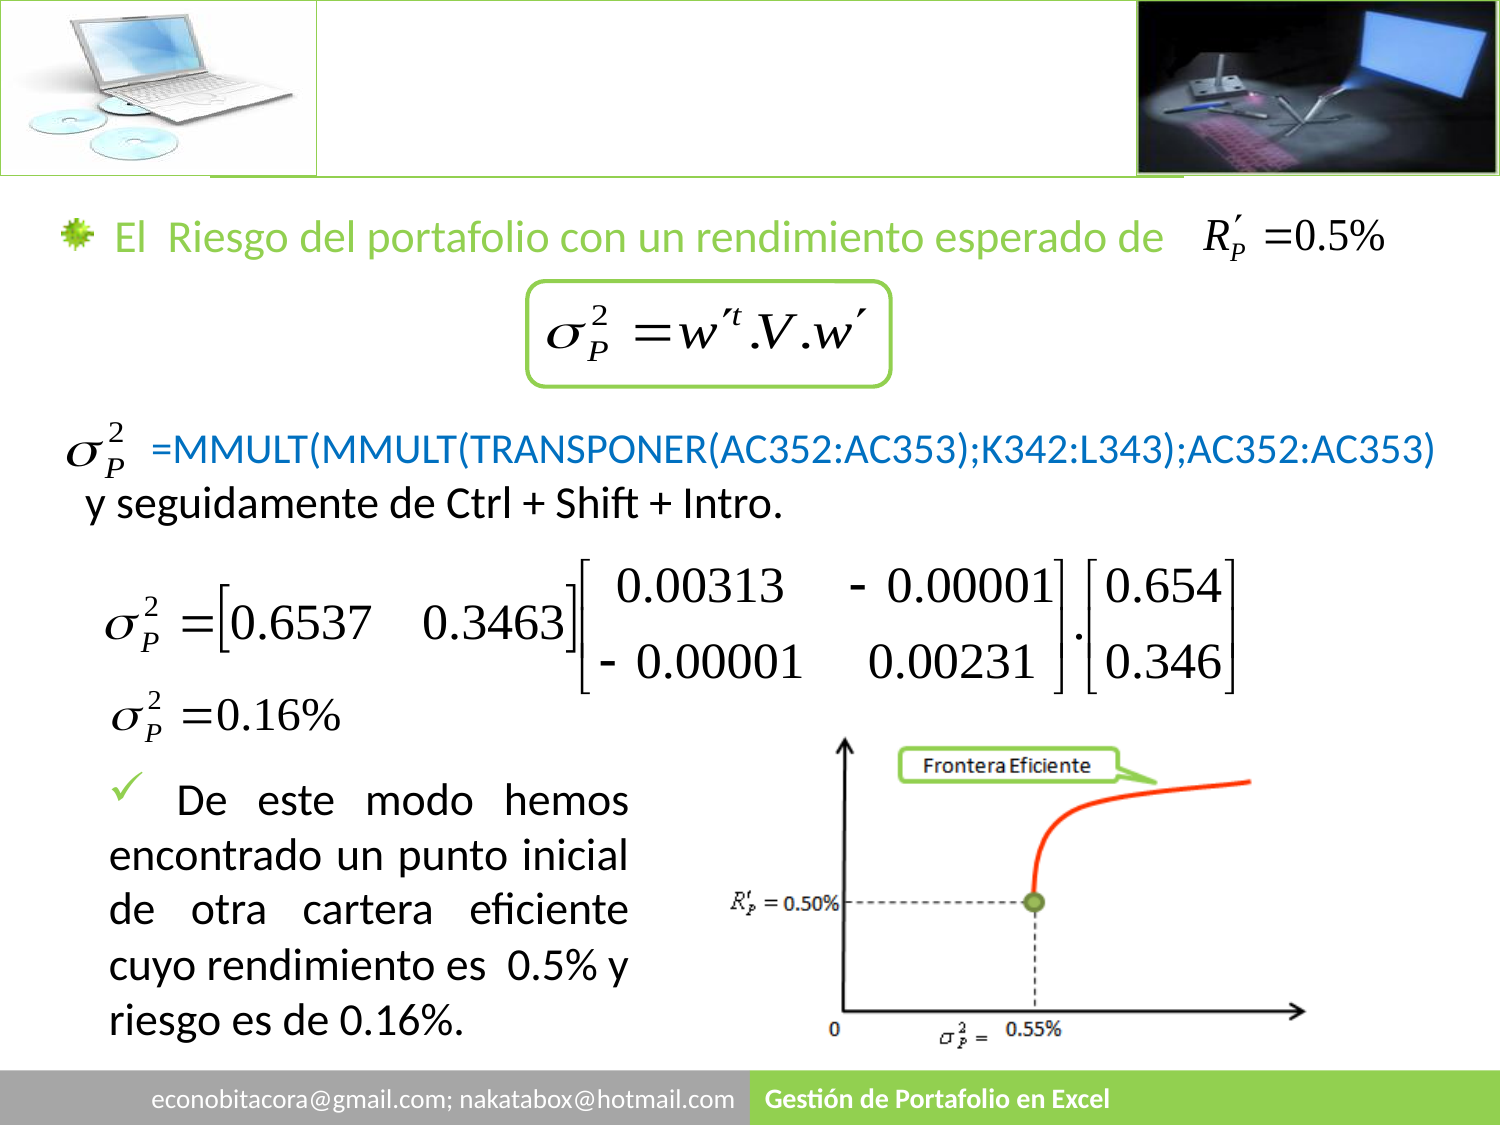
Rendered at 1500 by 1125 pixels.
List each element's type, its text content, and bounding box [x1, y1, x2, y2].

text_box De este modo hemos encontrado un punto inicial de otra cartera eficiente cuyo rendimiento es 0.5% y riesgo es de 0.16%. [93, 761, 645, 1055]
text_box [318, 0, 1134, 178]
picture [0, 0, 317, 177]
text_box [525, 279, 893, 389]
picture [1136, 0, 1500, 177]
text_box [58, 409, 134, 488]
text_box econobitacora@gmail.com; nakatabox@hotmail.com [0, 1070, 749, 1125]
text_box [97, 550, 1255, 704]
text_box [537, 292, 875, 371]
picture [61, 218, 94, 251]
text_box Gestión de Portafolio en Excel [749, 1070, 1500, 1125]
text_box =MMULT(MMULT(TRANSPONER(AC352:AC353);K342:L343);AC352:AC353) y seguidamente de Ctrl + Shift + Intro. [70, 410, 1454, 551]
text_box El Riesgo del portafolio con un rendimiento esperado de [46, 199, 1454, 270]
picture [726, 726, 1316, 1052]
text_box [1195, 204, 1393, 270]
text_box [104, 679, 352, 751]
